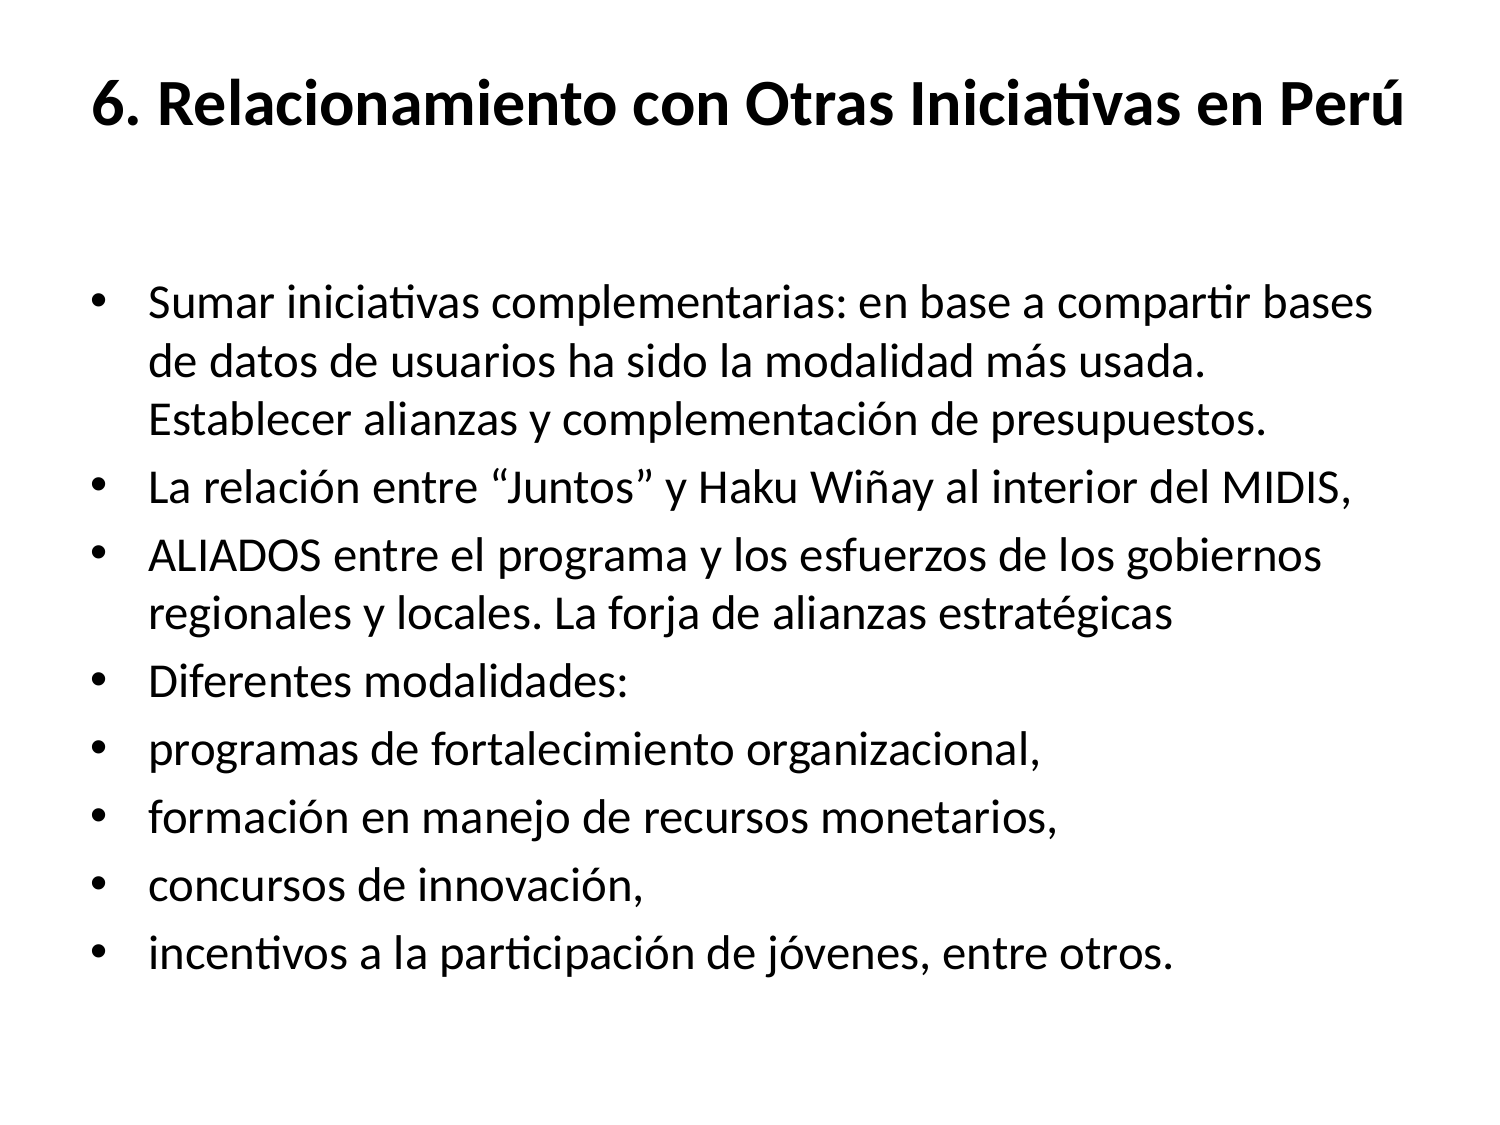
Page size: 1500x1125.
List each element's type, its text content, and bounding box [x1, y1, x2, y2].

title 6. Relacionamiento con Otras Iniciativas en Perú [75, 45, 1425, 233]
list Sumar iniciativas complementarias: en base a compartir bases de datos de usuarios ha sido la modalidad más usada. Establecer alianzas y complementación de presupuestos. La relación entre “Juntos” y Haku Wiñay al interior del MIDIS, ALIADOS entre el programa y los esfuerzos de los gobiernos regionales y locales. La forja de alianzas estratégicas Diferentes modalidades: programas de fortalecimiento organizacional, formación en manejo de recursos monetarios, concursos de innovación, incentivos a la participación de jóvenes, entre otros. [75, 262, 1425, 1005]
